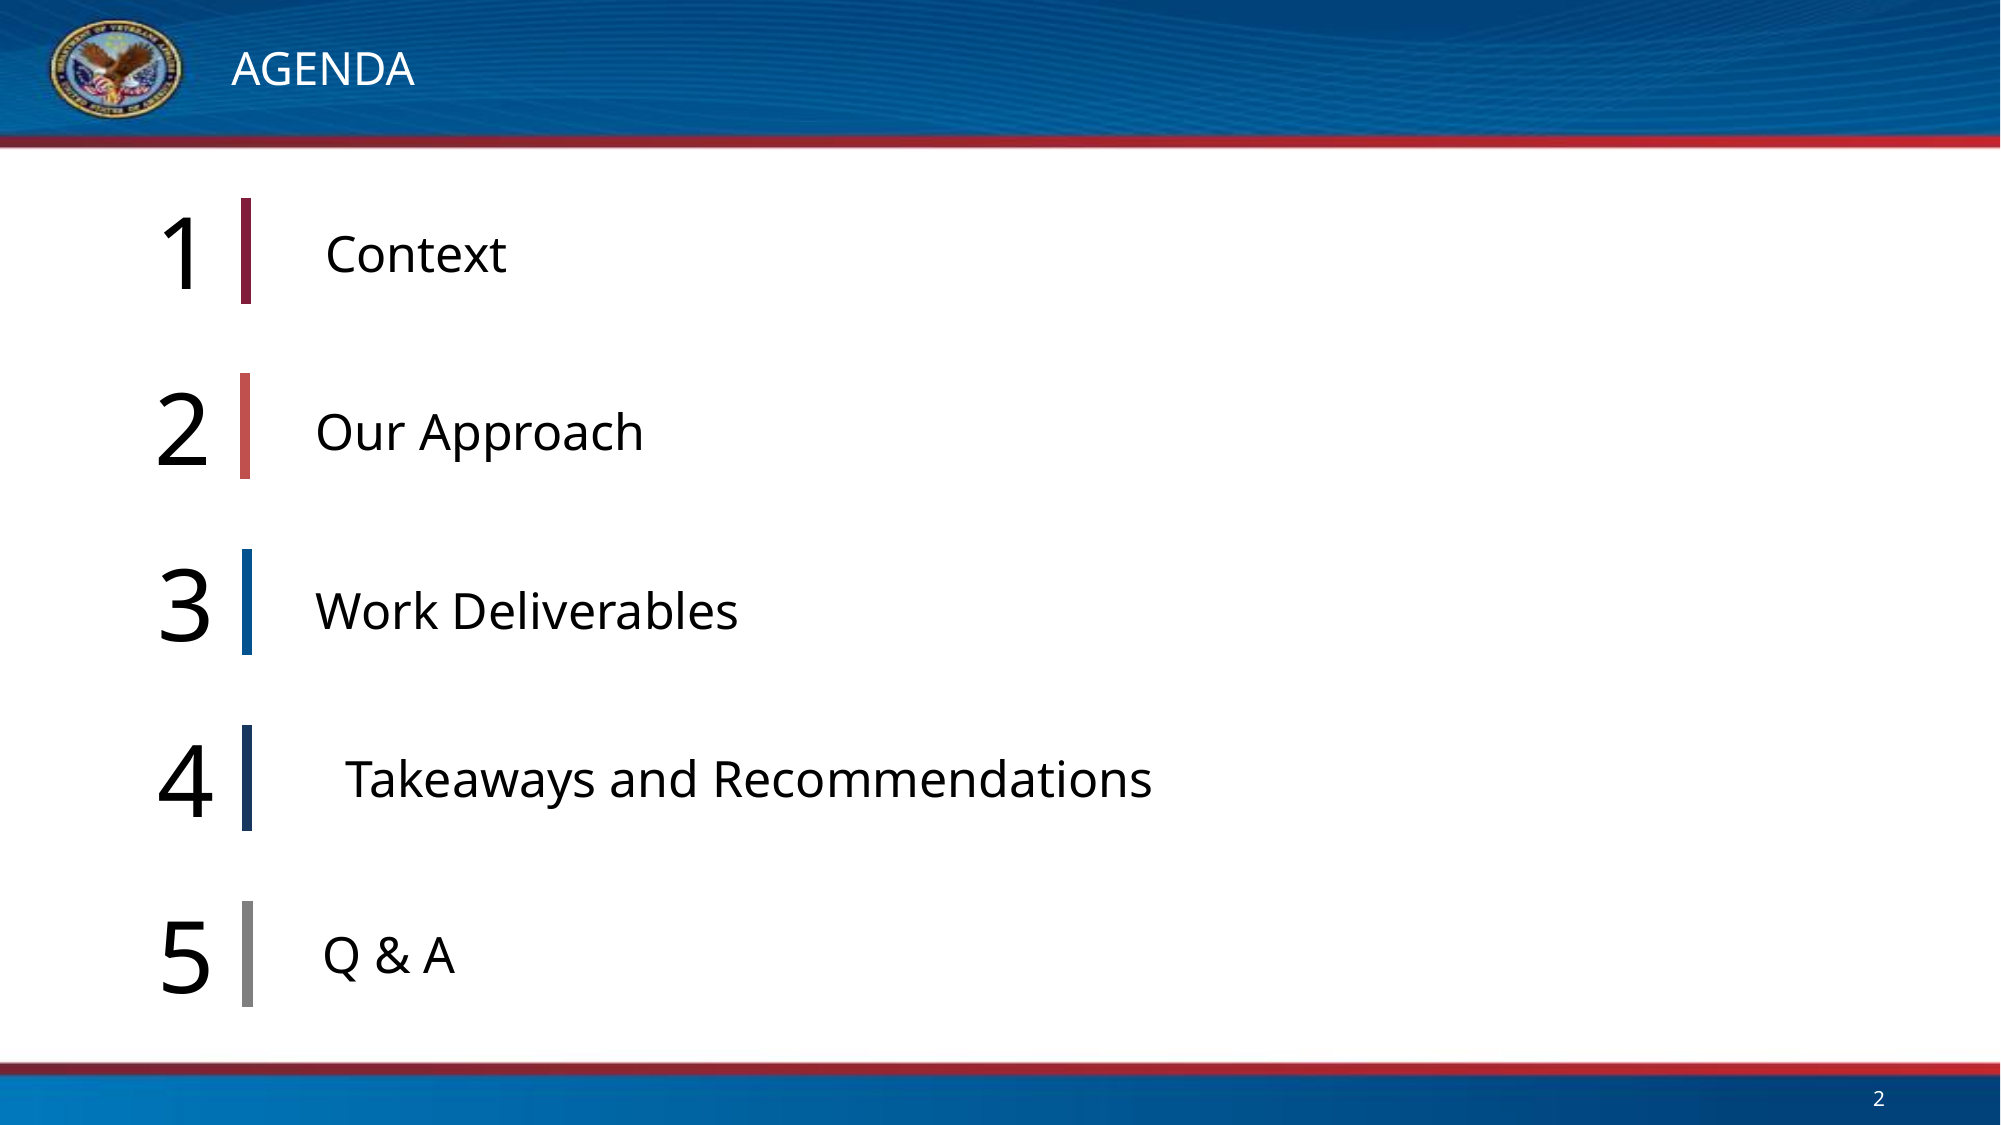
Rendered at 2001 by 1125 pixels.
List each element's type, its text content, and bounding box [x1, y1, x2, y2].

picture [0, 0, 2001, 1125]
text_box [138, 533, 1753, 671]
text_box 2 [1433, 1074, 1900, 1125]
list Context [310, 214, 1661, 295]
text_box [138, 885, 478, 1023]
title agenda [216, 32, 1900, 113]
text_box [137, 182, 247, 319]
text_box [138, 709, 1199, 847]
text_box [136, 357, 1607, 495]
